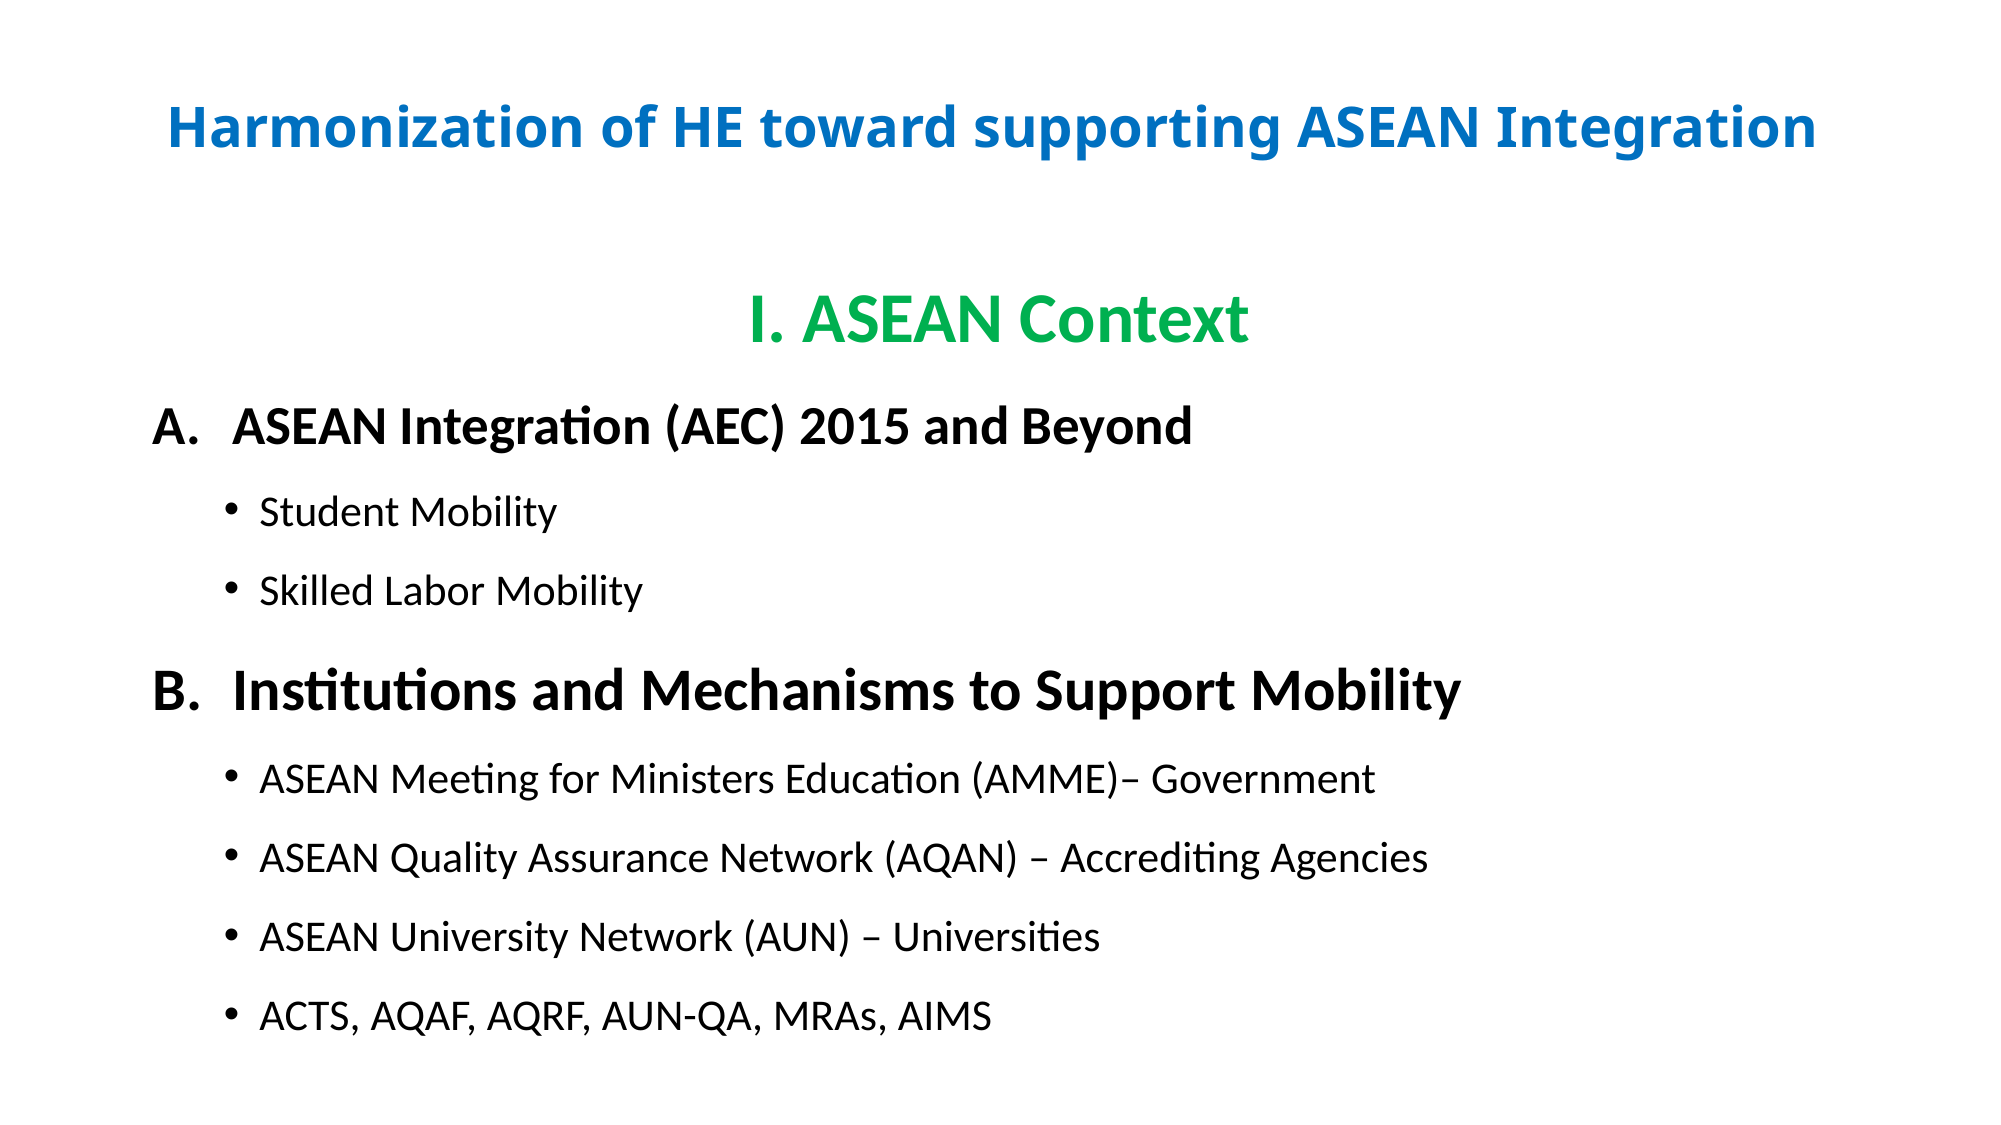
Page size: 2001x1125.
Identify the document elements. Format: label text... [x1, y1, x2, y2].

list I. ASEAN Context ASEAN Integration (AEC) 2015 and Beyond Student Mobility Skilled Labor Mobility Institutions and Mechanisms to Support Mobility ASEAN Meeting for Ministers Education (AMME)– Government ASEAN Quality Assurance Network (AQAN) – Accrediting Agencies ASEAN University Network (AUN) – Universities ACTS, AQAF, AQRF, AUN-QA, MRAs, AIMS [137, 220, 1863, 1049]
title Harmonization of HE toward supporting ASEAN Integration [137, 59, 1863, 191]
